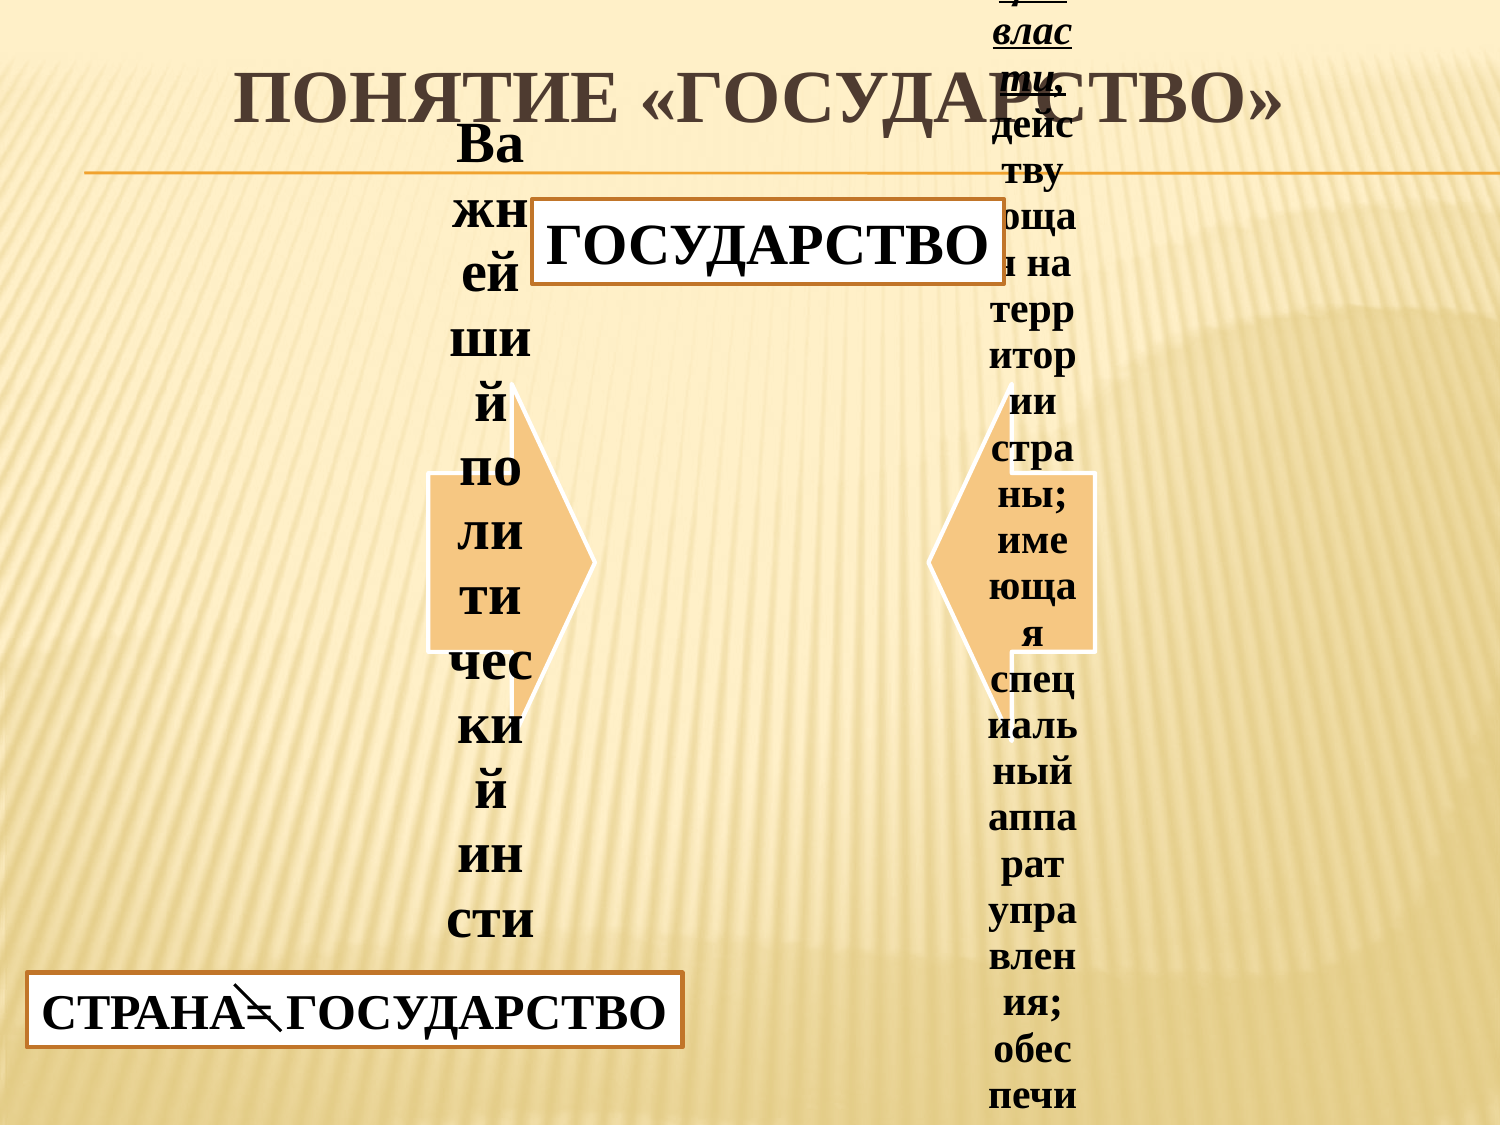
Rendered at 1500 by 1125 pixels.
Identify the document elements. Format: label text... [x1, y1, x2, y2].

title Понятие «Государство» [46, 23, 1472, 162]
text_box СТРАНА= ГОСУДАРСТВО [25, 970, 685, 1049]
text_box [234, 984, 282, 1032]
text_box ГОСУДАРСТВО [530, 197, 1006, 227]
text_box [46, 228, 1477, 897]
